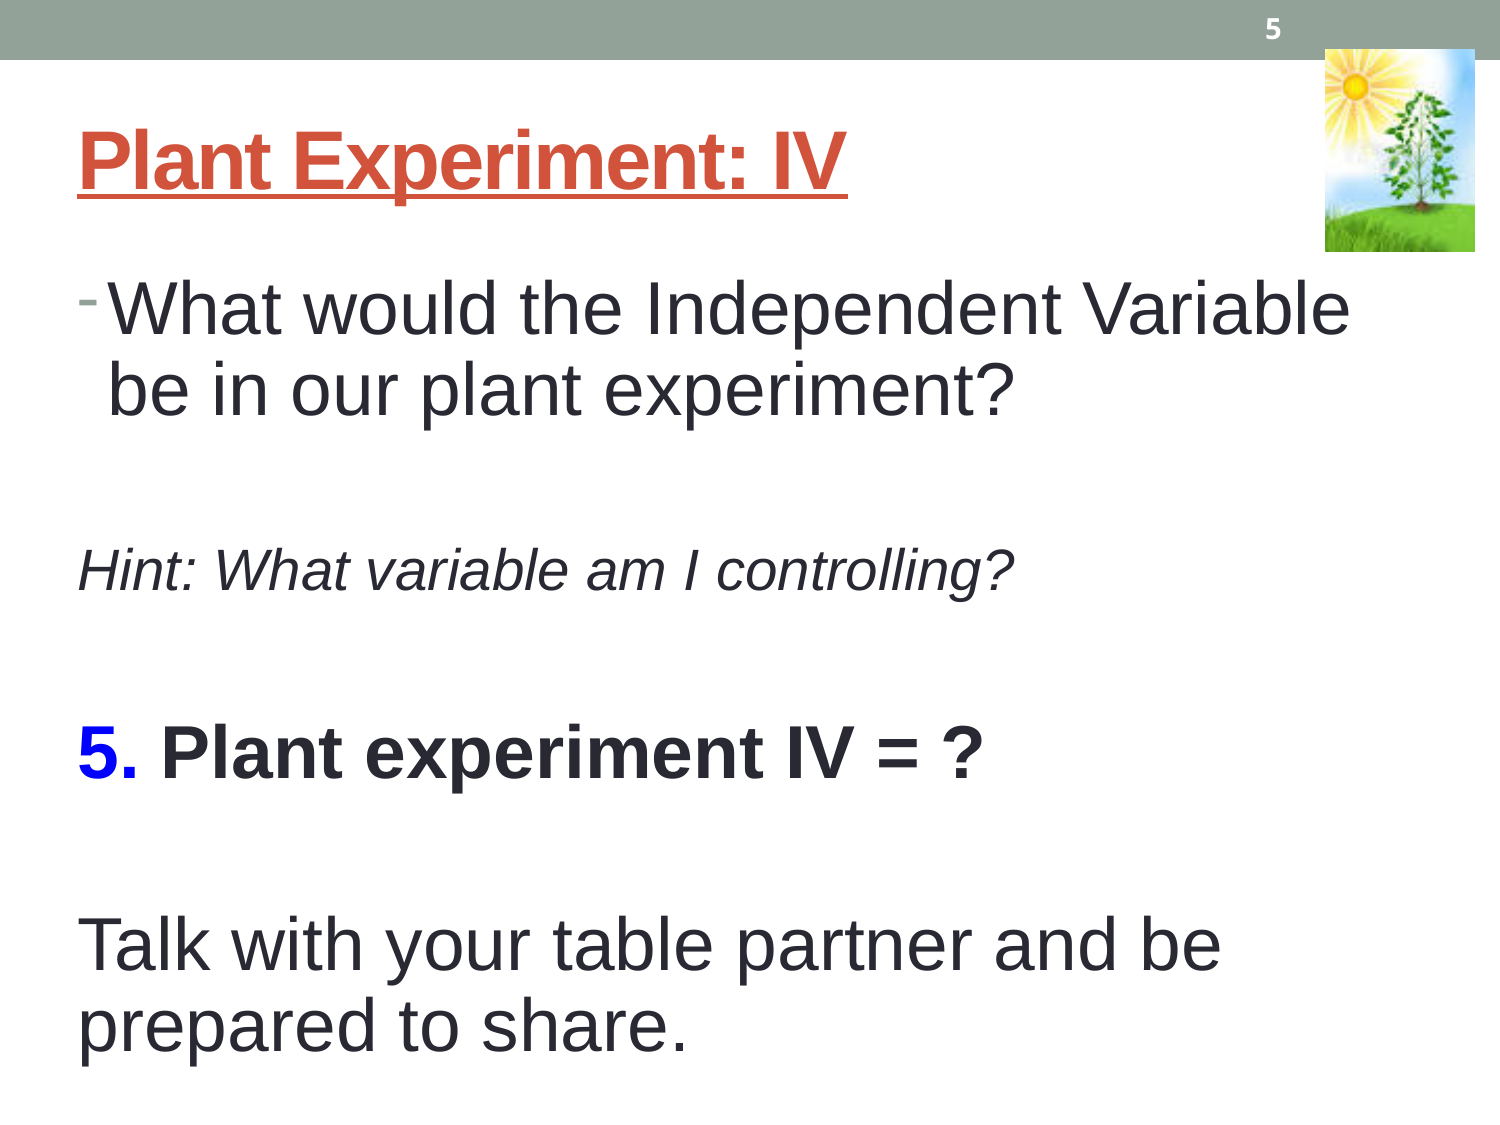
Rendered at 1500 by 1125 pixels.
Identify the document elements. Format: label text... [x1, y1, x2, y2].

list What would the Independent Variable be in our plant experiment? Hint: What variable am I controlling? 5. Plant experiment IV = ? Talk with your table partner and be prepared to share. [62, 262, 1413, 1013]
title Plant Experiment: IV [62, 87, 1321, 225]
picture [1324, 49, 1476, 253]
slide_number 5 [1250, 3, 1425, 57]
